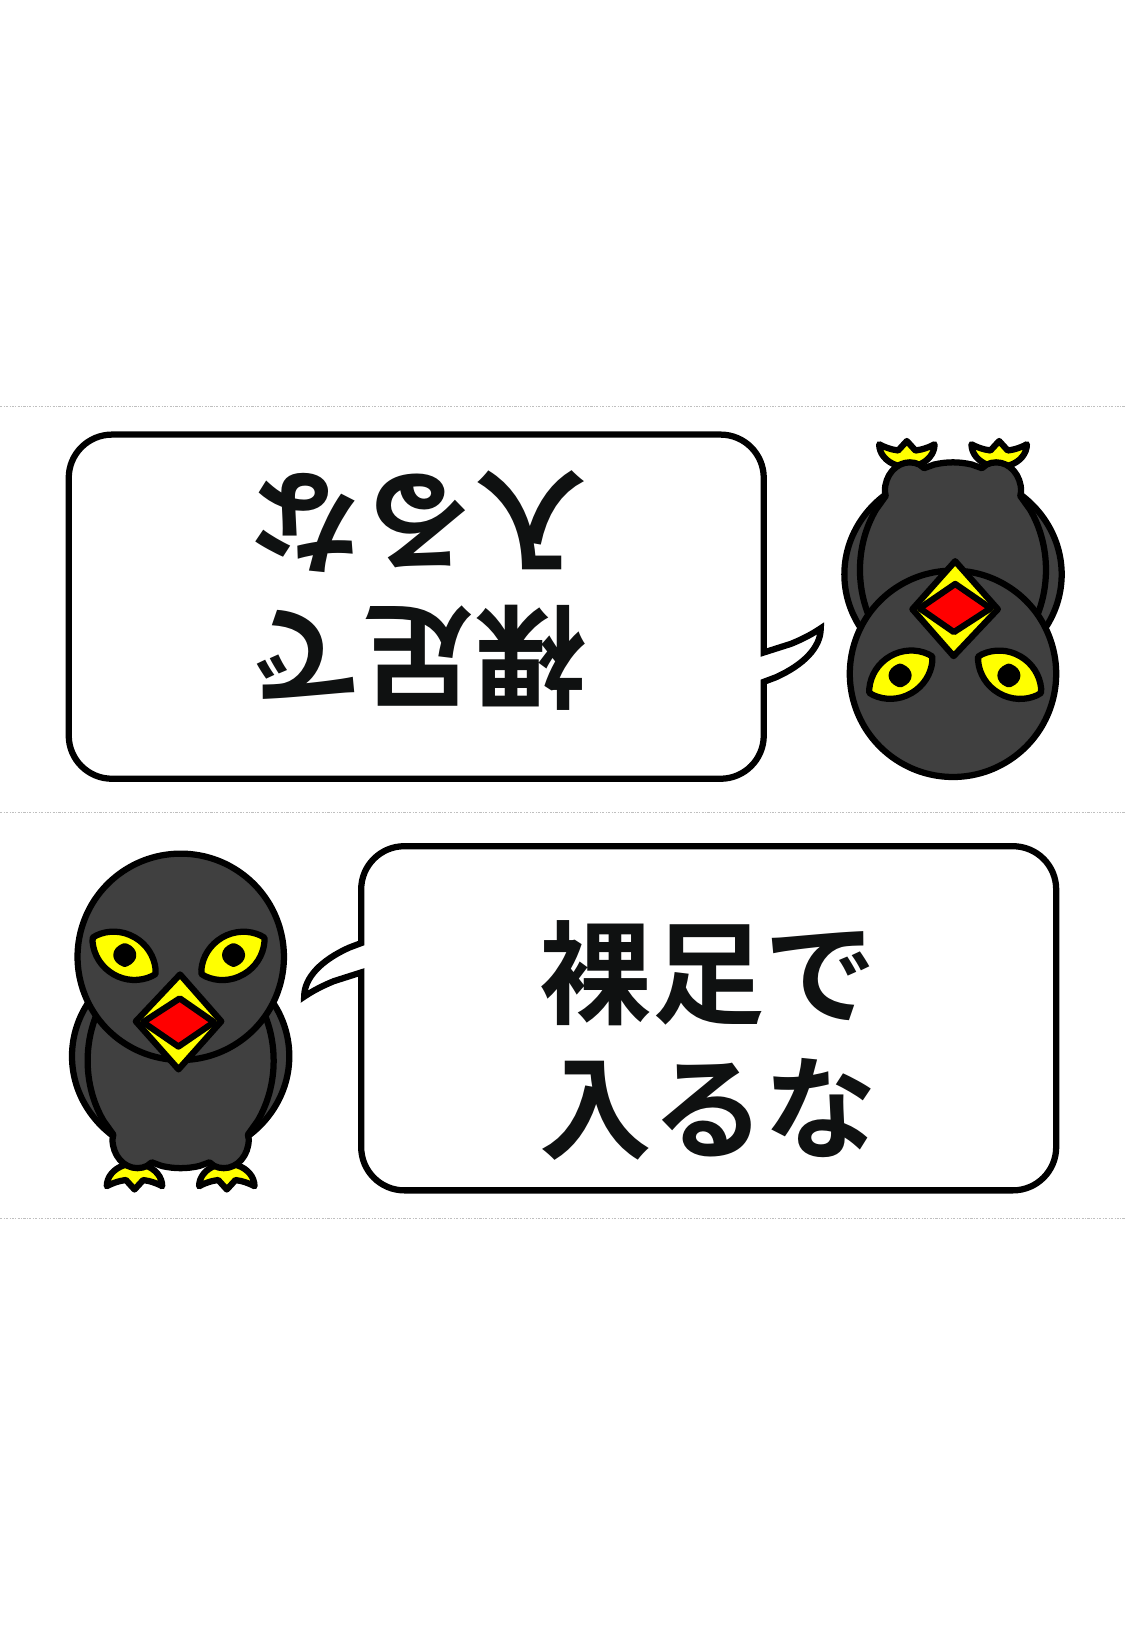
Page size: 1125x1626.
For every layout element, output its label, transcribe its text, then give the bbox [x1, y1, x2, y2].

text_box [303, 845, 1058, 1192]
text_box [67, 433, 822, 780]
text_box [71, 853, 290, 1190]
text_box 裸足で 入るな [235, 450, 603, 736]
text_box 裸足で 入るな [524, 895, 893, 1181]
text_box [844, 440, 1062, 777]
